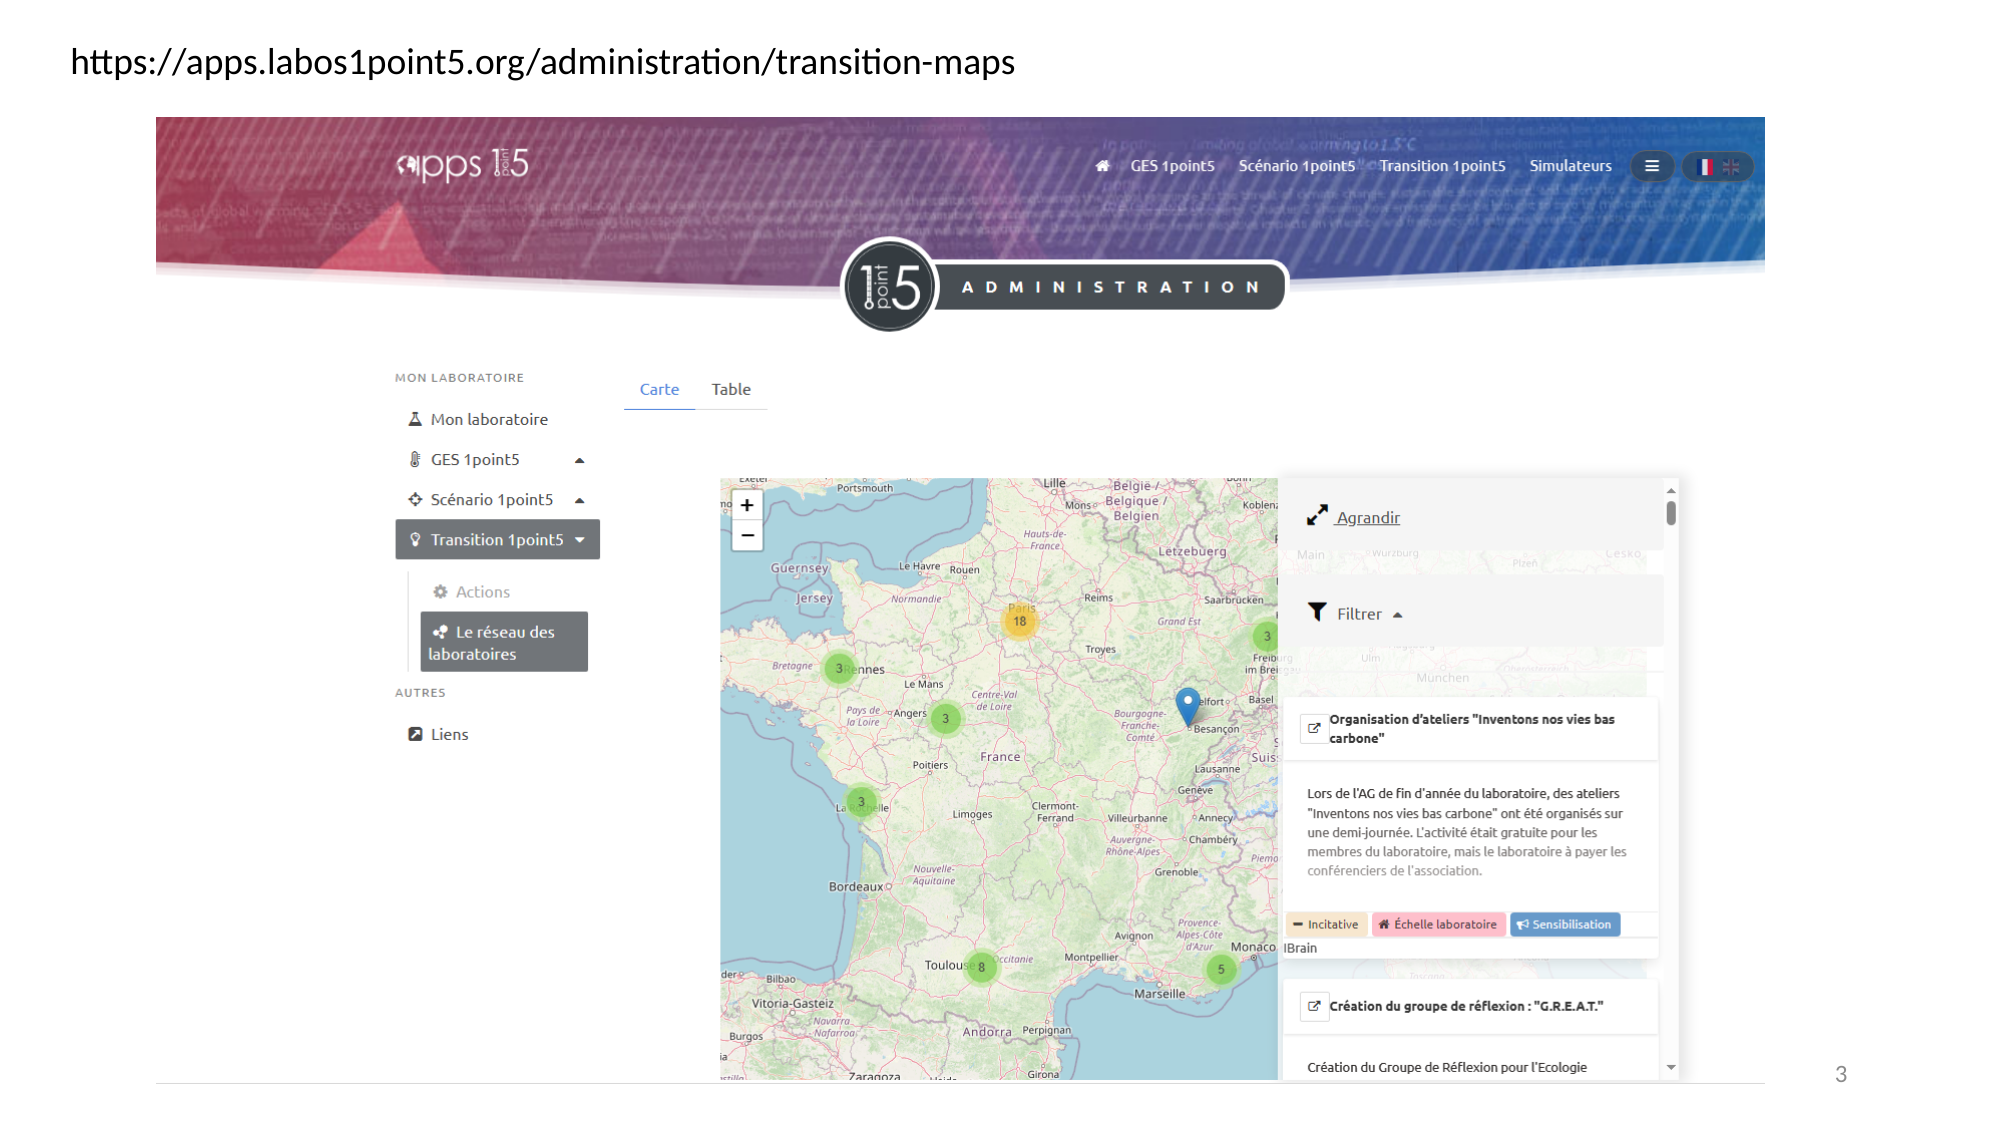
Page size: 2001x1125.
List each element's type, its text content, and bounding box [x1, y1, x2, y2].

picture [156, 117, 1765, 1084]
text_box https://apps.labos1point5.org/administration/transition-maps [55, 29, 1032, 90]
slide_number 3 [1412, 1042, 1863, 1103]
